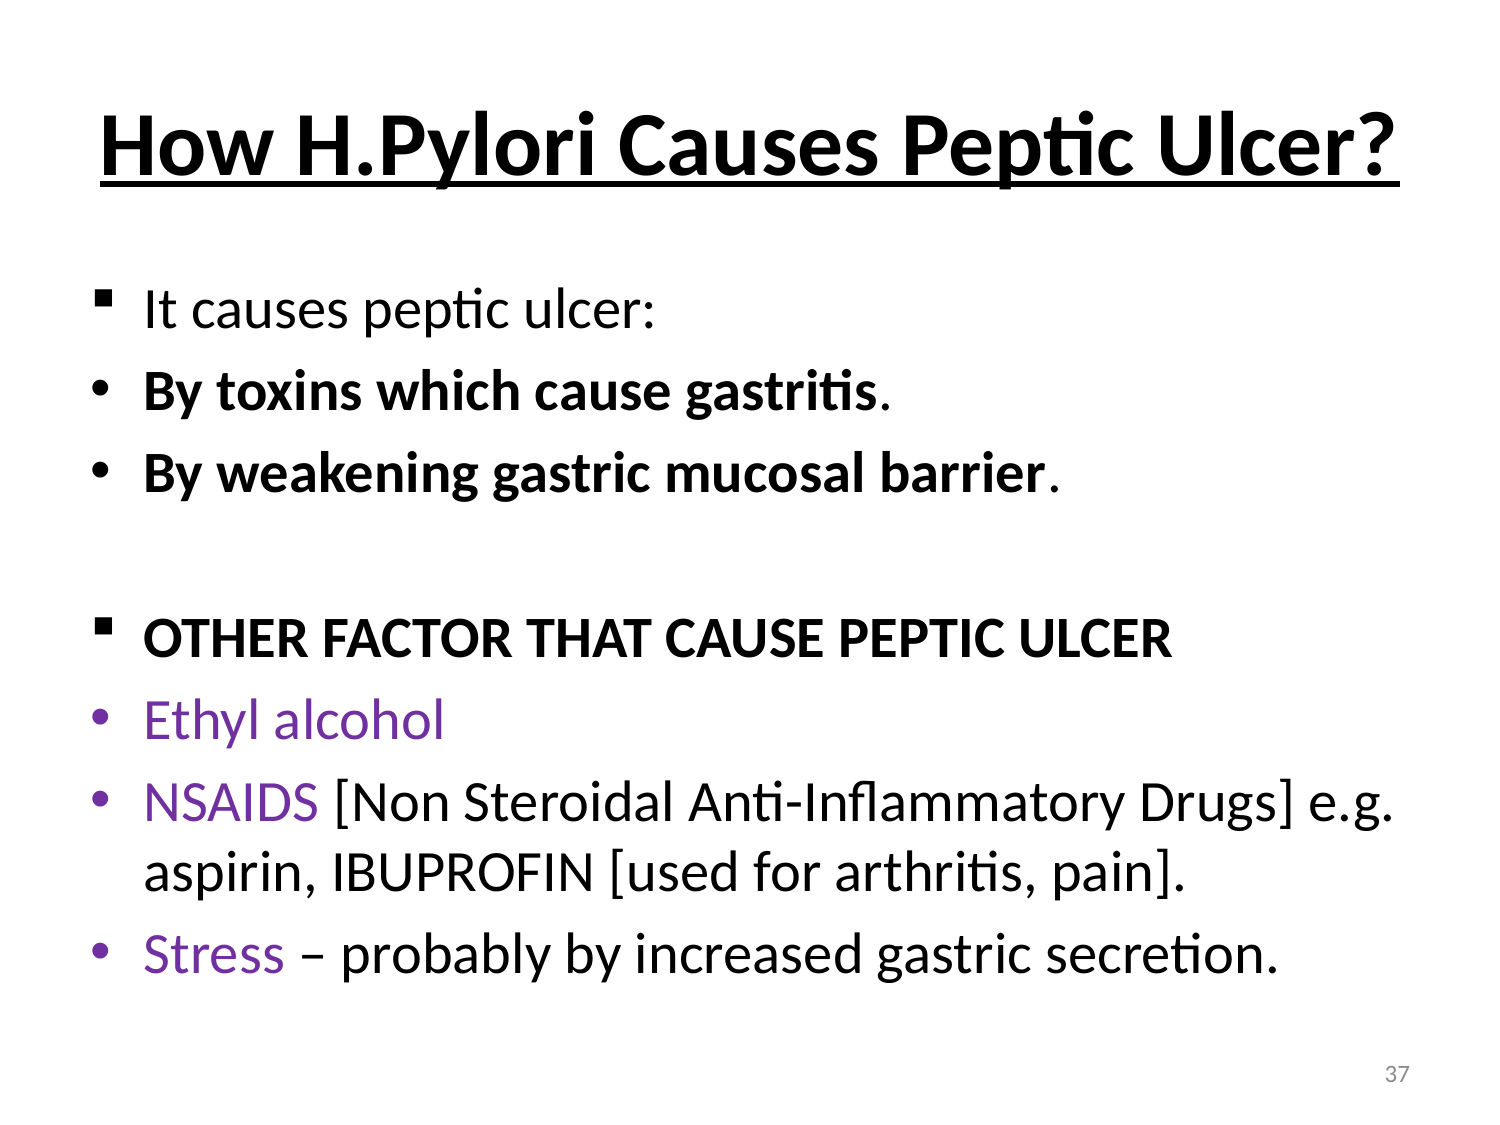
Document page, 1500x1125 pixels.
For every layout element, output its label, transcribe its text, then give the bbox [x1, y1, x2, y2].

title How H.Pylori Causes Peptic Ulcer? [75, 45, 1425, 233]
slide_number 37 [1074, 1042, 1425, 1103]
list It causes peptic ulcer: By toxins which cause gastritis. By weakening gastric mucosal barrier. OTHER FACTOR THAT CAUSE PEPTIC ULCER Ethyl alcohol NSAIDS [Non Steroidal Anti-Inflammatory Drugs] e.g. aspirin, IBUPROFIN [used for arthritis, pain]. Stress – probably by increased gastric secretion. [75, 262, 1425, 1005]
